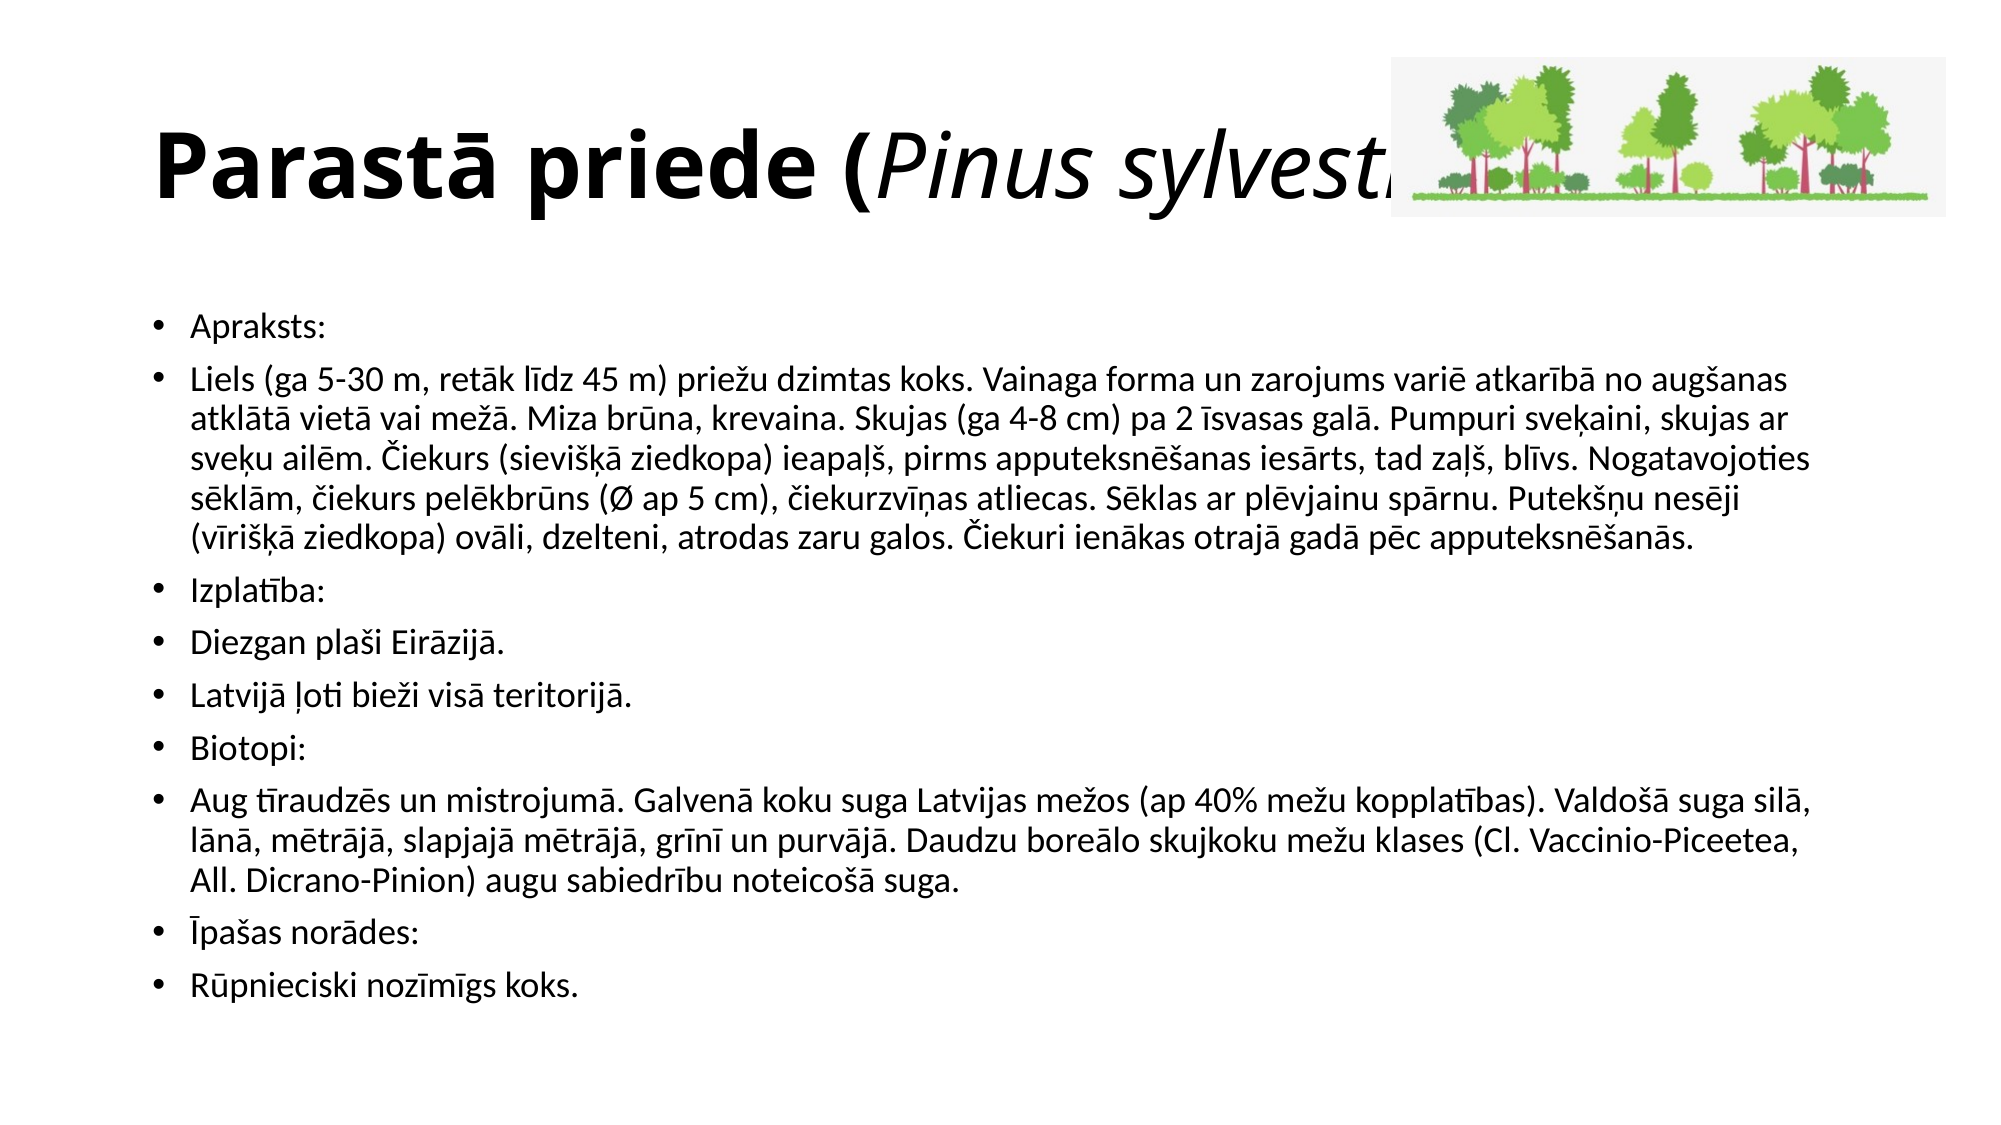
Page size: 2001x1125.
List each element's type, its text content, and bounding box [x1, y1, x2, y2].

picture [1391, 57, 1946, 217]
title Parastā priede (Pinus sylvestris L) [137, 59, 1863, 278]
list Apraksts: Liels (ga 5-30 m, retāk līdz 45 m) priežu dzimtas koks. Vainaga forma un zarojums variē atkarībā no augšanas atklātā vietā vai mežā. Miza brūna, krevaina. Skujas (ga 4-8 cm) pa 2 īsvasas galā. Pumpuri sveķaini, skujas ar sveķu ailēm. Čiekurs (sievišķā ziedkopa) ieapaļš, pirms apputeksnēšanas iesārts, tad zaļš, blīvs. Nogatavojoties sēklām, čiekurs pelēkbrūns (Ø ap 5 cm), čiekurzvīņas atliecas. Sēklas ar plēvjainu spārnu. Putekšņu nesēji (vīrišķā ziedkopa) ovāli, dzelteni, atrodas zaru galos. Čiekuri ienākas otrajā gadā pēc apputeksnēšanās. Izplatība: Diezgan plaši Eirāzijā. Latvijā ļoti bieži visā teritorijā. Biotopi: Aug tīraudzēs un mistrojumā. Galvenā koku suga Latvijas mežos (ap 40% mežu kopplatības). Valdošā suga silā, lānā, mētrājā, slapjajā mētrājā, grīnī un purvājā. Daudzu boreālo skujkoku mežu klases (Cl. Vaccinio-Piceetea, All. Dicrano-Pinion) augu sabiedrību noteicošā suga. Īpašas norādes: Rūpnieciski nozīmīgs koks. [137, 299, 1863, 1014]
